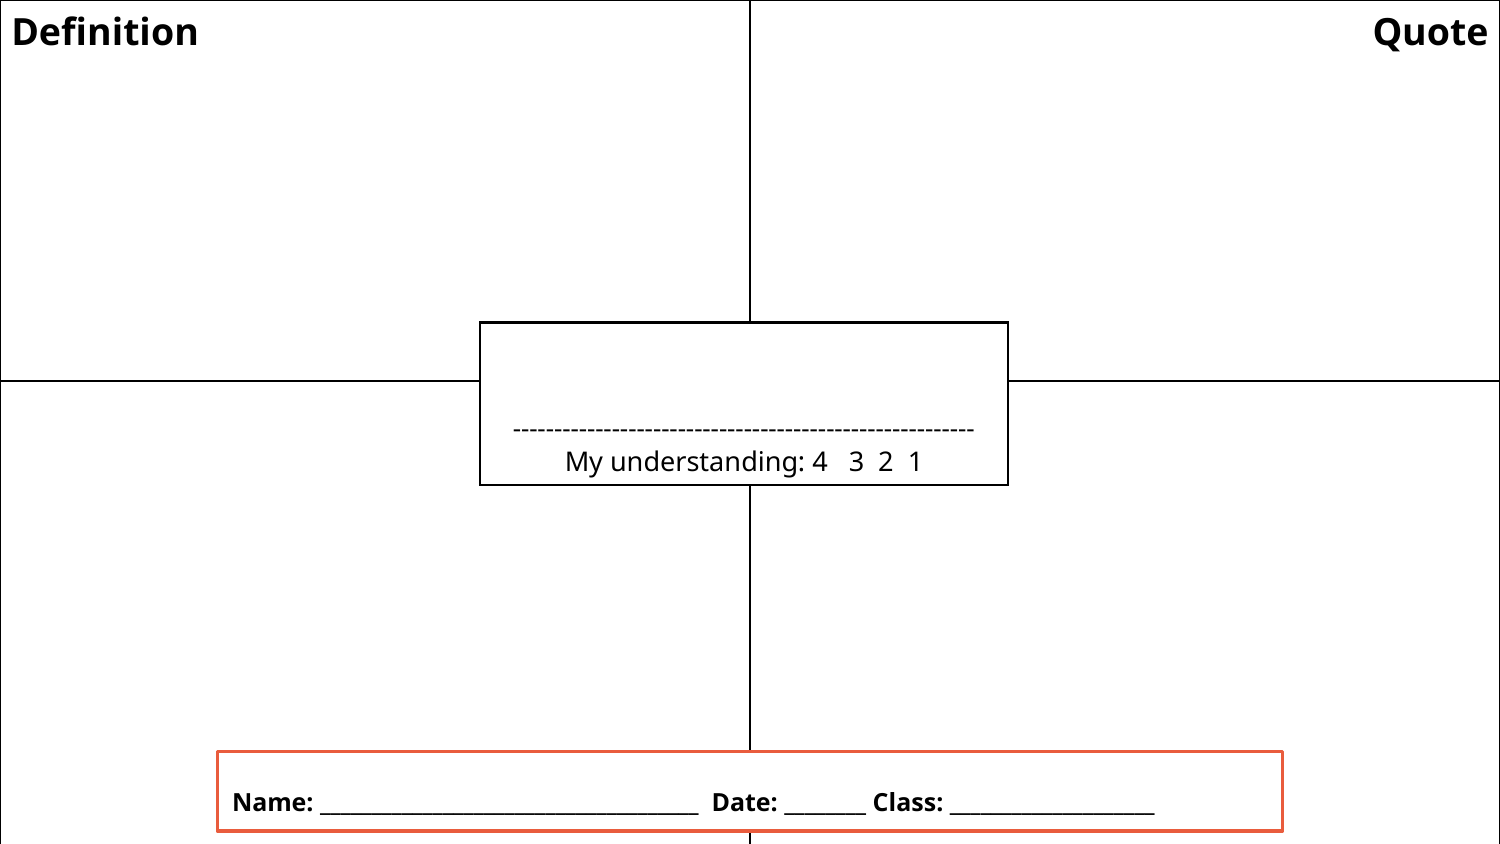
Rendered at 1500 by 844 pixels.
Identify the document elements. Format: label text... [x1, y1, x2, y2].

table_header Definition [1, 1, 749, 380]
table_header Quote [751, 1, 1499, 380]
text_box Name: _____________________________________ Date: ________ Class: ____________________ [217, 751, 1283, 832]
table_cell Question [751, 382, 1499, 844]
text_box -------------------------------------------------------- My understanding: 4 3 2 1 [480, 322, 1008, 486]
table_cell Illustration [1, 382, 749, 844]
